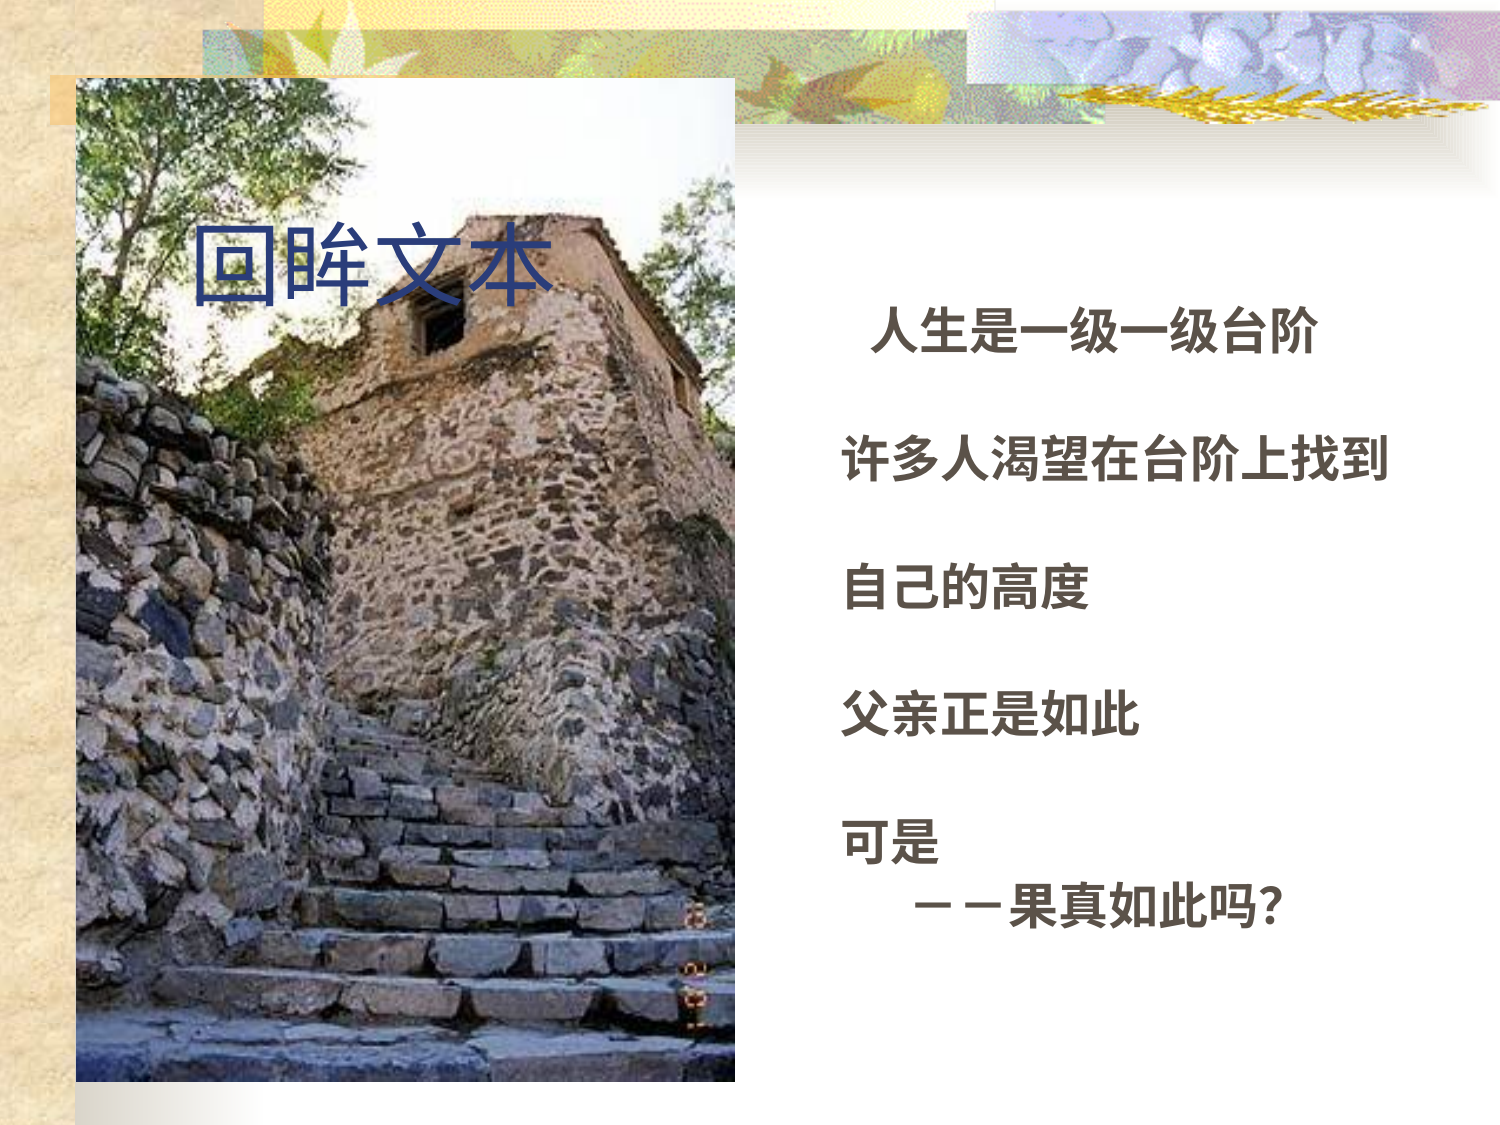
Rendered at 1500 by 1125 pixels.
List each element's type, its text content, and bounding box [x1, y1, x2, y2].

list 人生是一级一级台阶 许多人渴望在台阶上找到 自己的高度 父亲正是如此 可是 －－果真如此吗？ [787, 290, 1500, 941]
title 回眸文本 [735, 137, 1450, 325]
picture [0, 0, 1500, 1125]
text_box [76, 78, 735, 1082]
